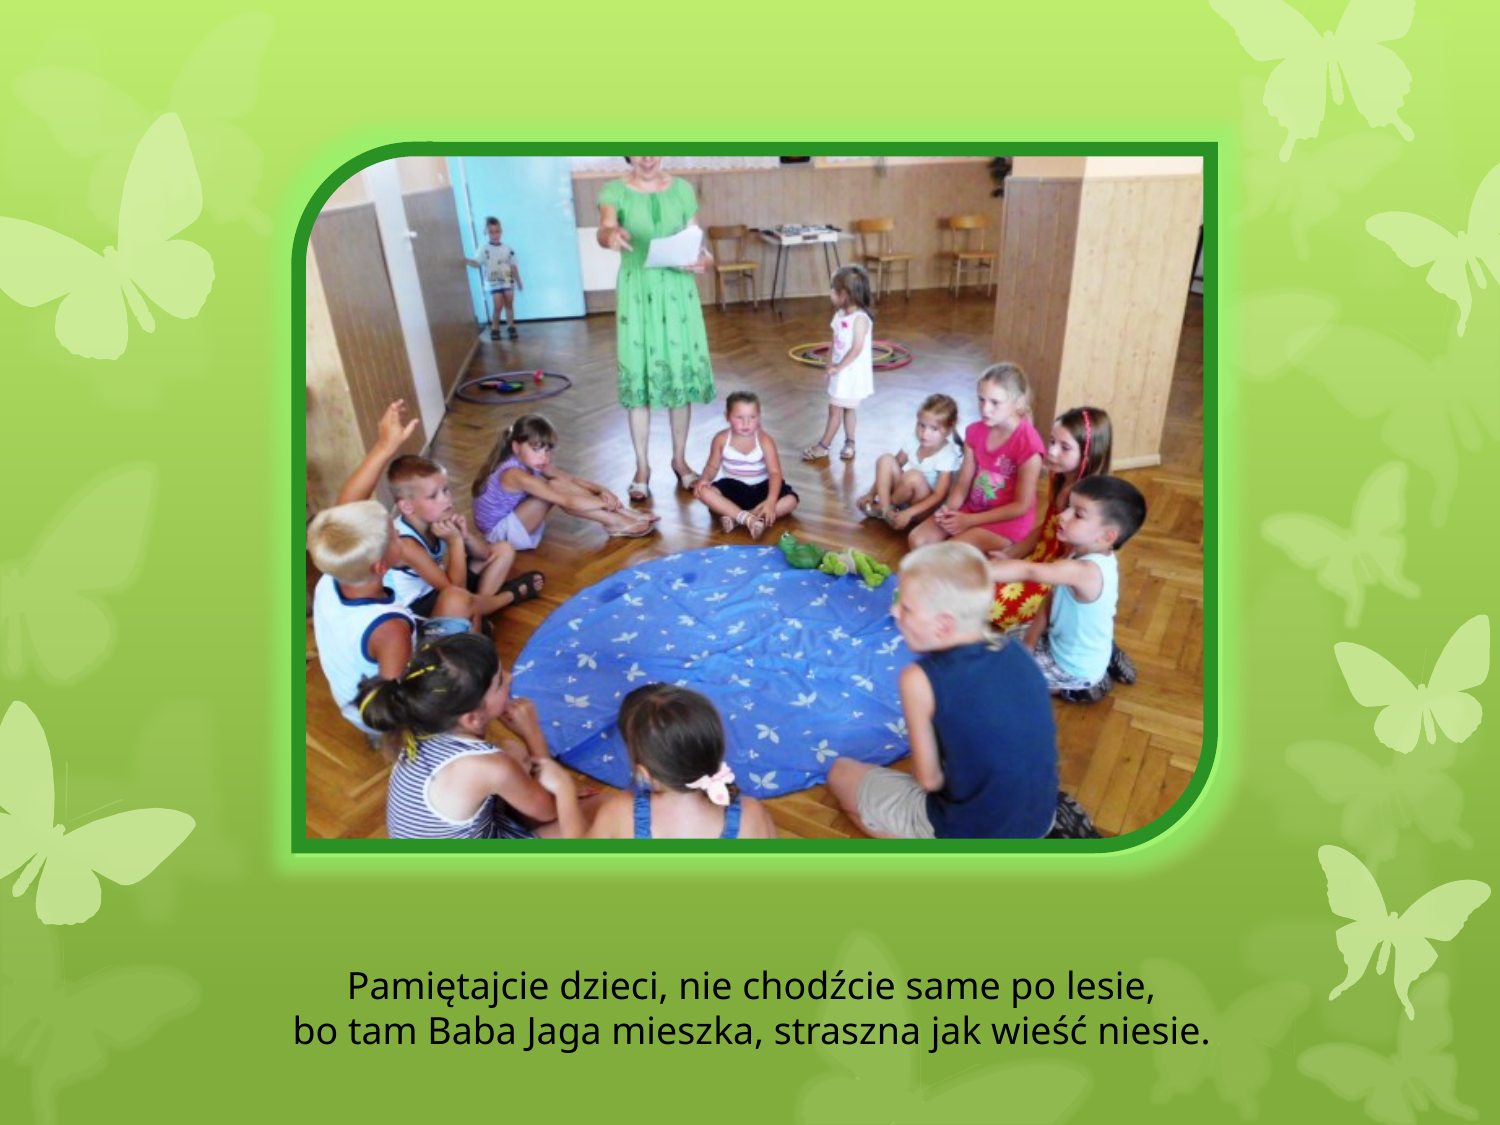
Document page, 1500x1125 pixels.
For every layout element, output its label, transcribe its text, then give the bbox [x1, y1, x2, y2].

text_box Pamiętajcie dzieci, nie chodźcie same po lesie, bo tam Baba Jaga mieszka, straszna jak wieść niesie. [149, 954, 1355, 1060]
picture [298, 148, 1212, 847]
